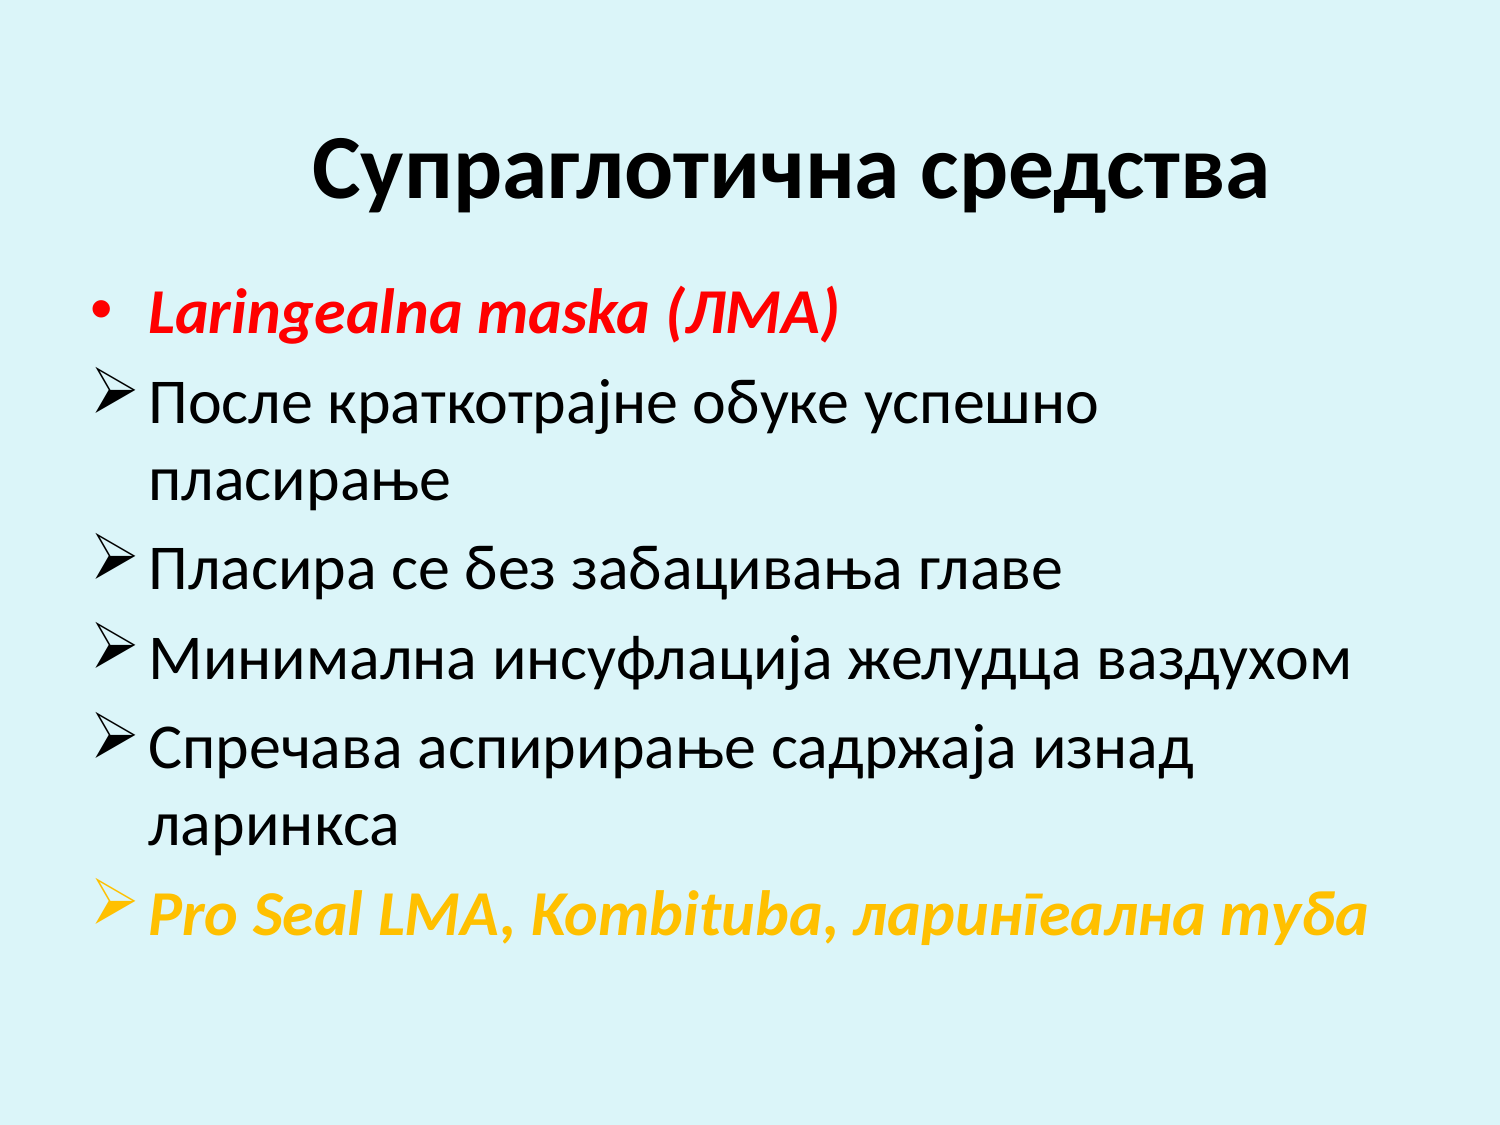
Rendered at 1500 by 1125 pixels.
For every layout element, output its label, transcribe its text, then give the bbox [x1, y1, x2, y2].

list Laringealna maska (ЛМА) После краткотрајне обуке успешно пласирање Пласира се без забацивања главе Минимална инсуфлација желудца ваздухом Спречава аспирирање садржаја изнад ларинкса Pro Seal LMA, Kombituba, ларингеална туба [75, 262, 1425, 1005]
title Супраглотична средства [117, 46, 1468, 277]
